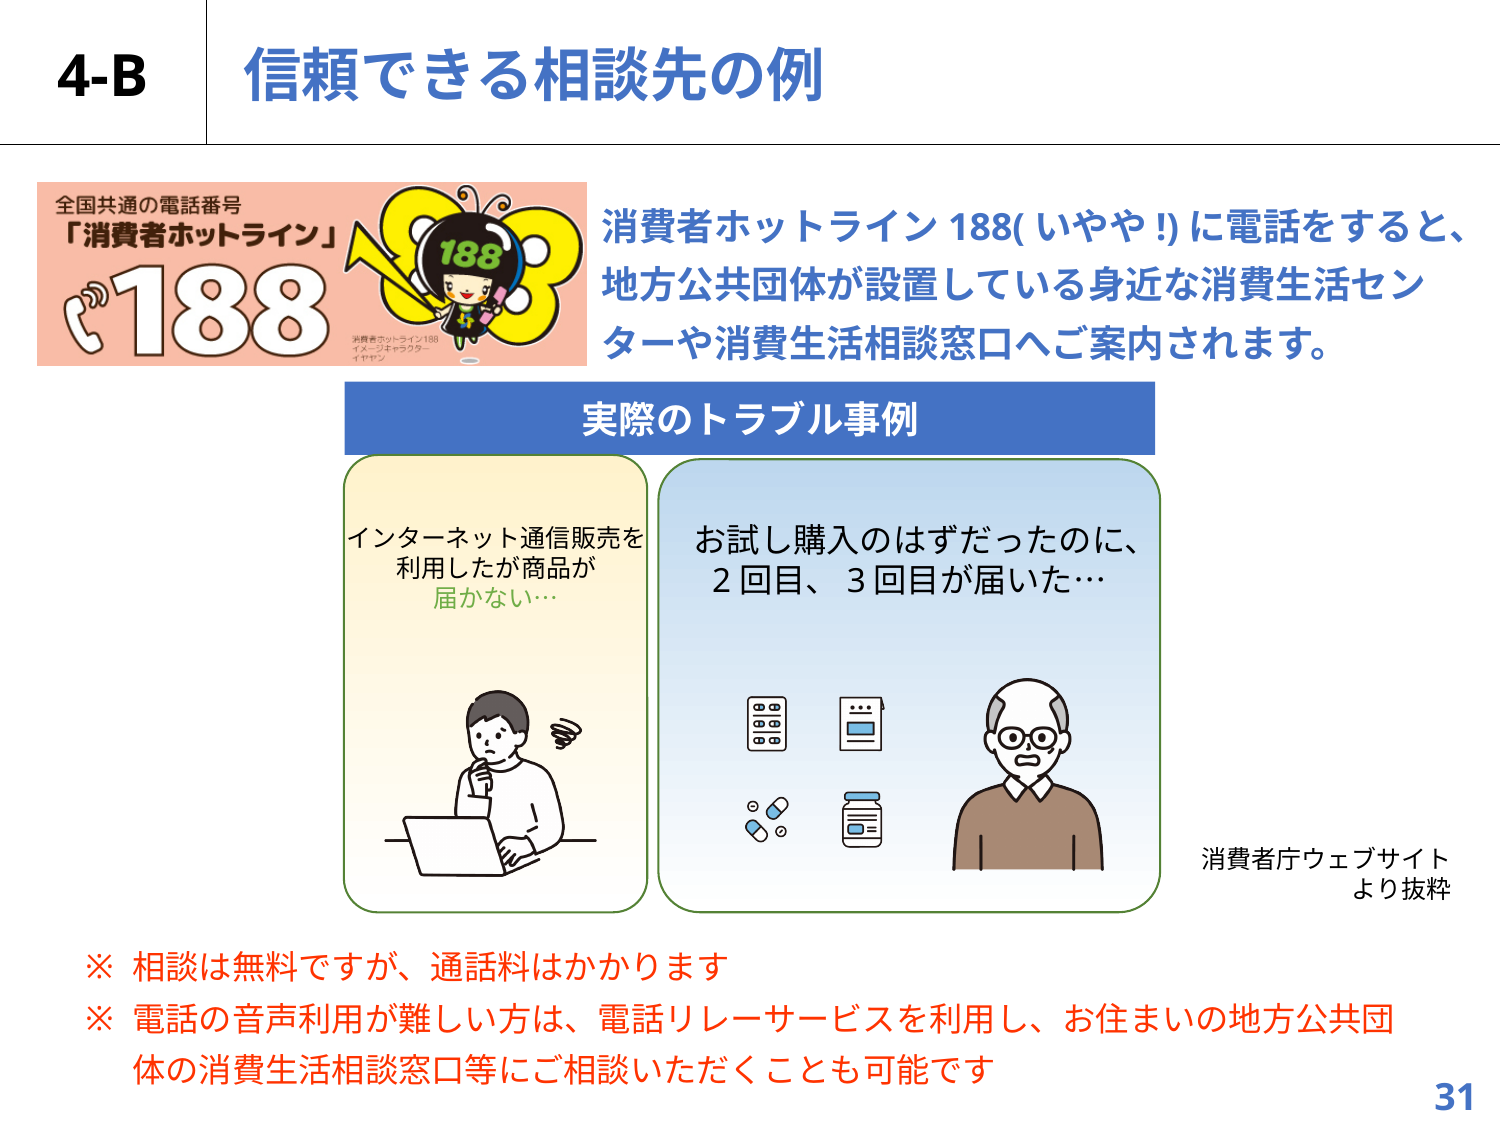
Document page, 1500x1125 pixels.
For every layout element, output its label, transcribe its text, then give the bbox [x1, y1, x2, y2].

text_box お試し購入のはずだったのに、 2回目、3回目が届いた… [674, 511, 1145, 607]
picture [37, 182, 587, 366]
text_box 消費者ホットライン188(いやや!)に電話をすると、 地方公共団体が設置している身近な消費生活センターや消費生活相談窓口へご案内されます。 [586, 182, 1485, 373]
text_box [342, 453, 649, 515]
text_box [657, 458, 1162, 914]
text_box 31 [1411, 1065, 1500, 1125]
text_box インターネット通信販売を 利用したが商品が 届かない… [331, 515, 657, 620]
text_box 相談は無料ですが、通話料はかかります 電話の音声利用が難しい方は、電話リレーサービスを利用し、お住まいの地方公共団体の消費生活相談窓口等にご相談いただくことも可能です [70, 926, 1430, 1097]
picture [952, 678, 1104, 871]
text_box 実際のトラブル事例 [344, 381, 1156, 456]
text_box 4-B [0, 0, 207, 147]
text_box [342, 620, 649, 914]
picture [384, 690, 597, 877]
picture [745, 696, 885, 848]
text_box 消費者庁ウェブサイト より抜粋 [1155, 836, 1466, 912]
title 信頼できる相談先の例 [228, 0, 847, 116]
